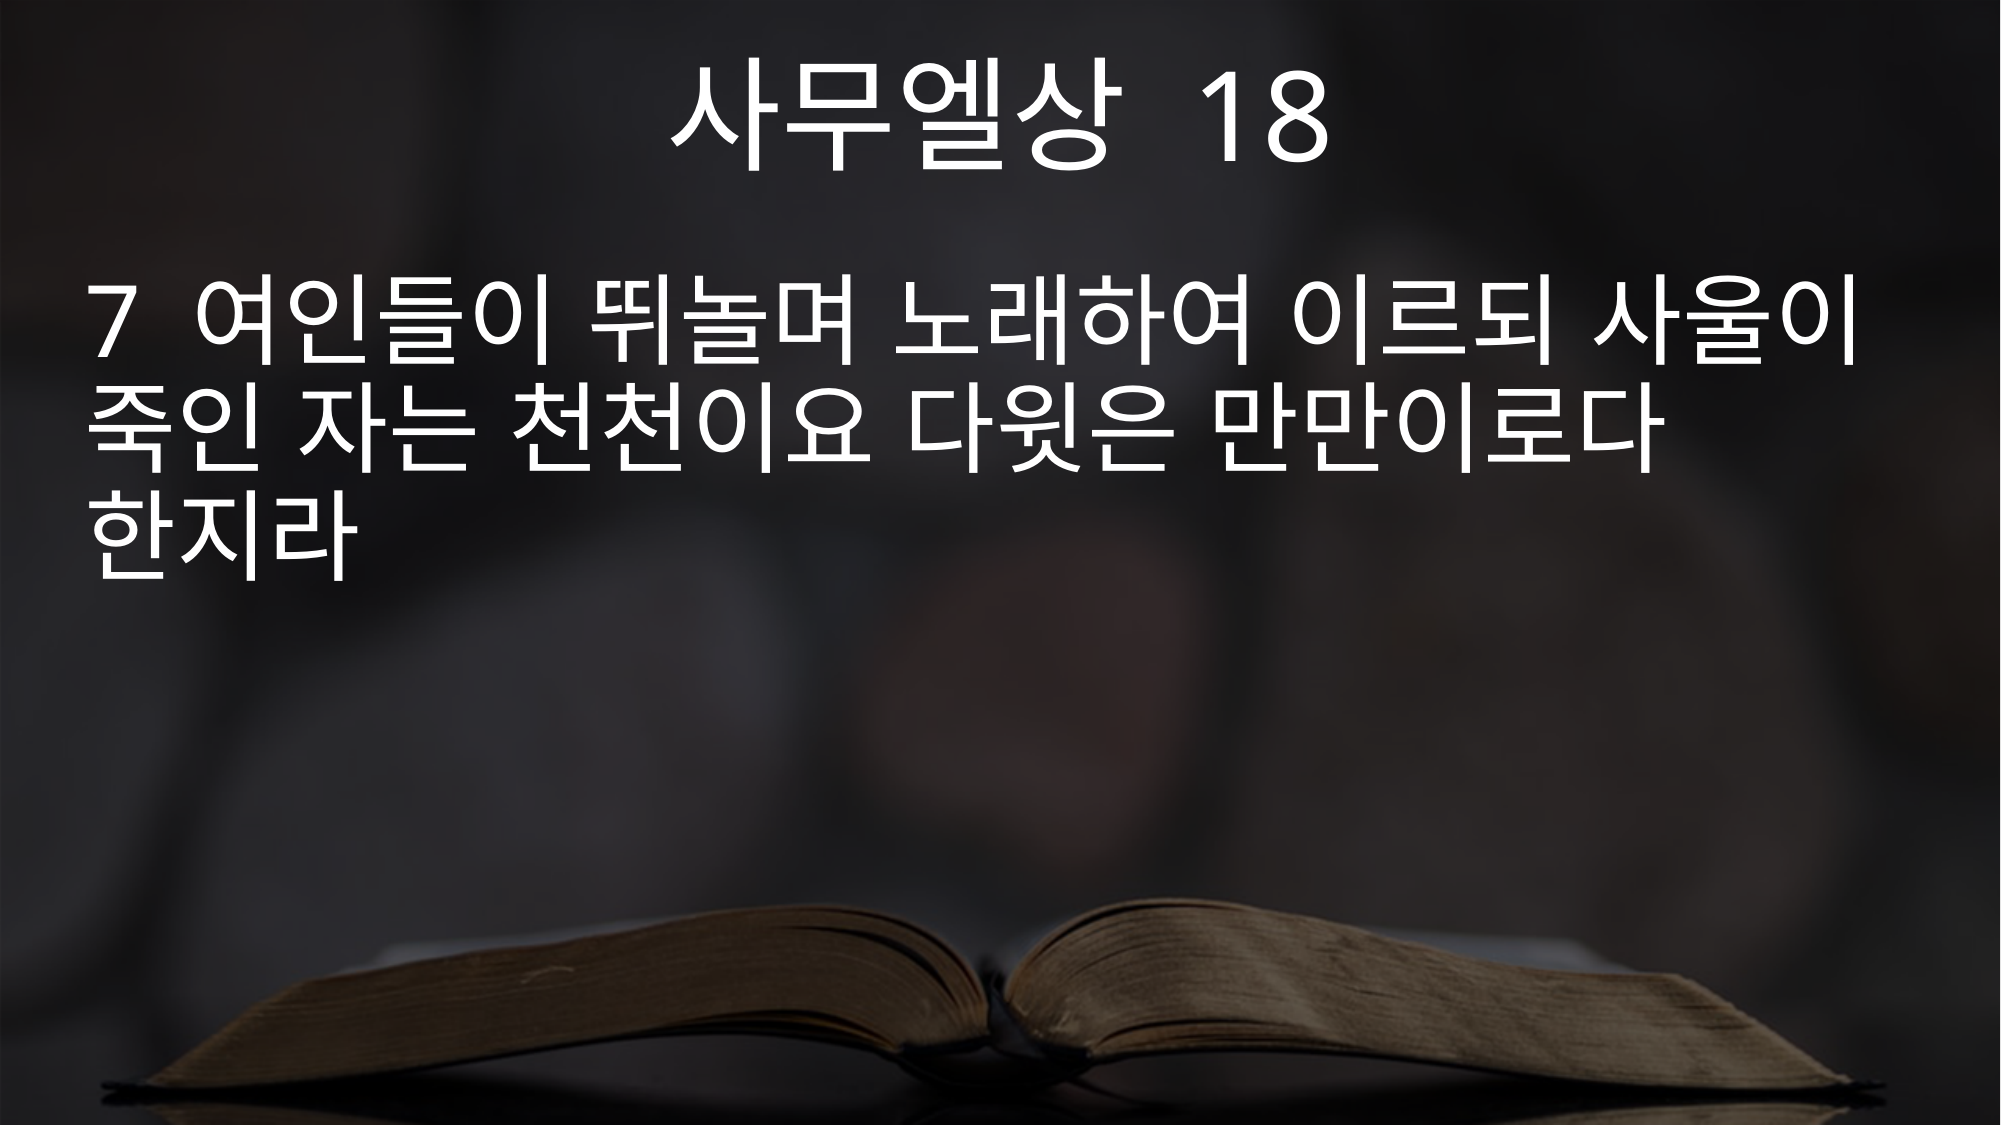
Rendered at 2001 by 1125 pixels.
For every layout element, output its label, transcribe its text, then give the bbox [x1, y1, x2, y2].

picture [0, 0, 2001, 1125]
list 7 여인들이 뛰놀며 노래하여 이르되 사울이 죽인 자는 천천이요 다윗은 만만이로다 한지라 [69, 263, 1953, 423]
footer 사무엘상 18 [0, 32, 2000, 192]
